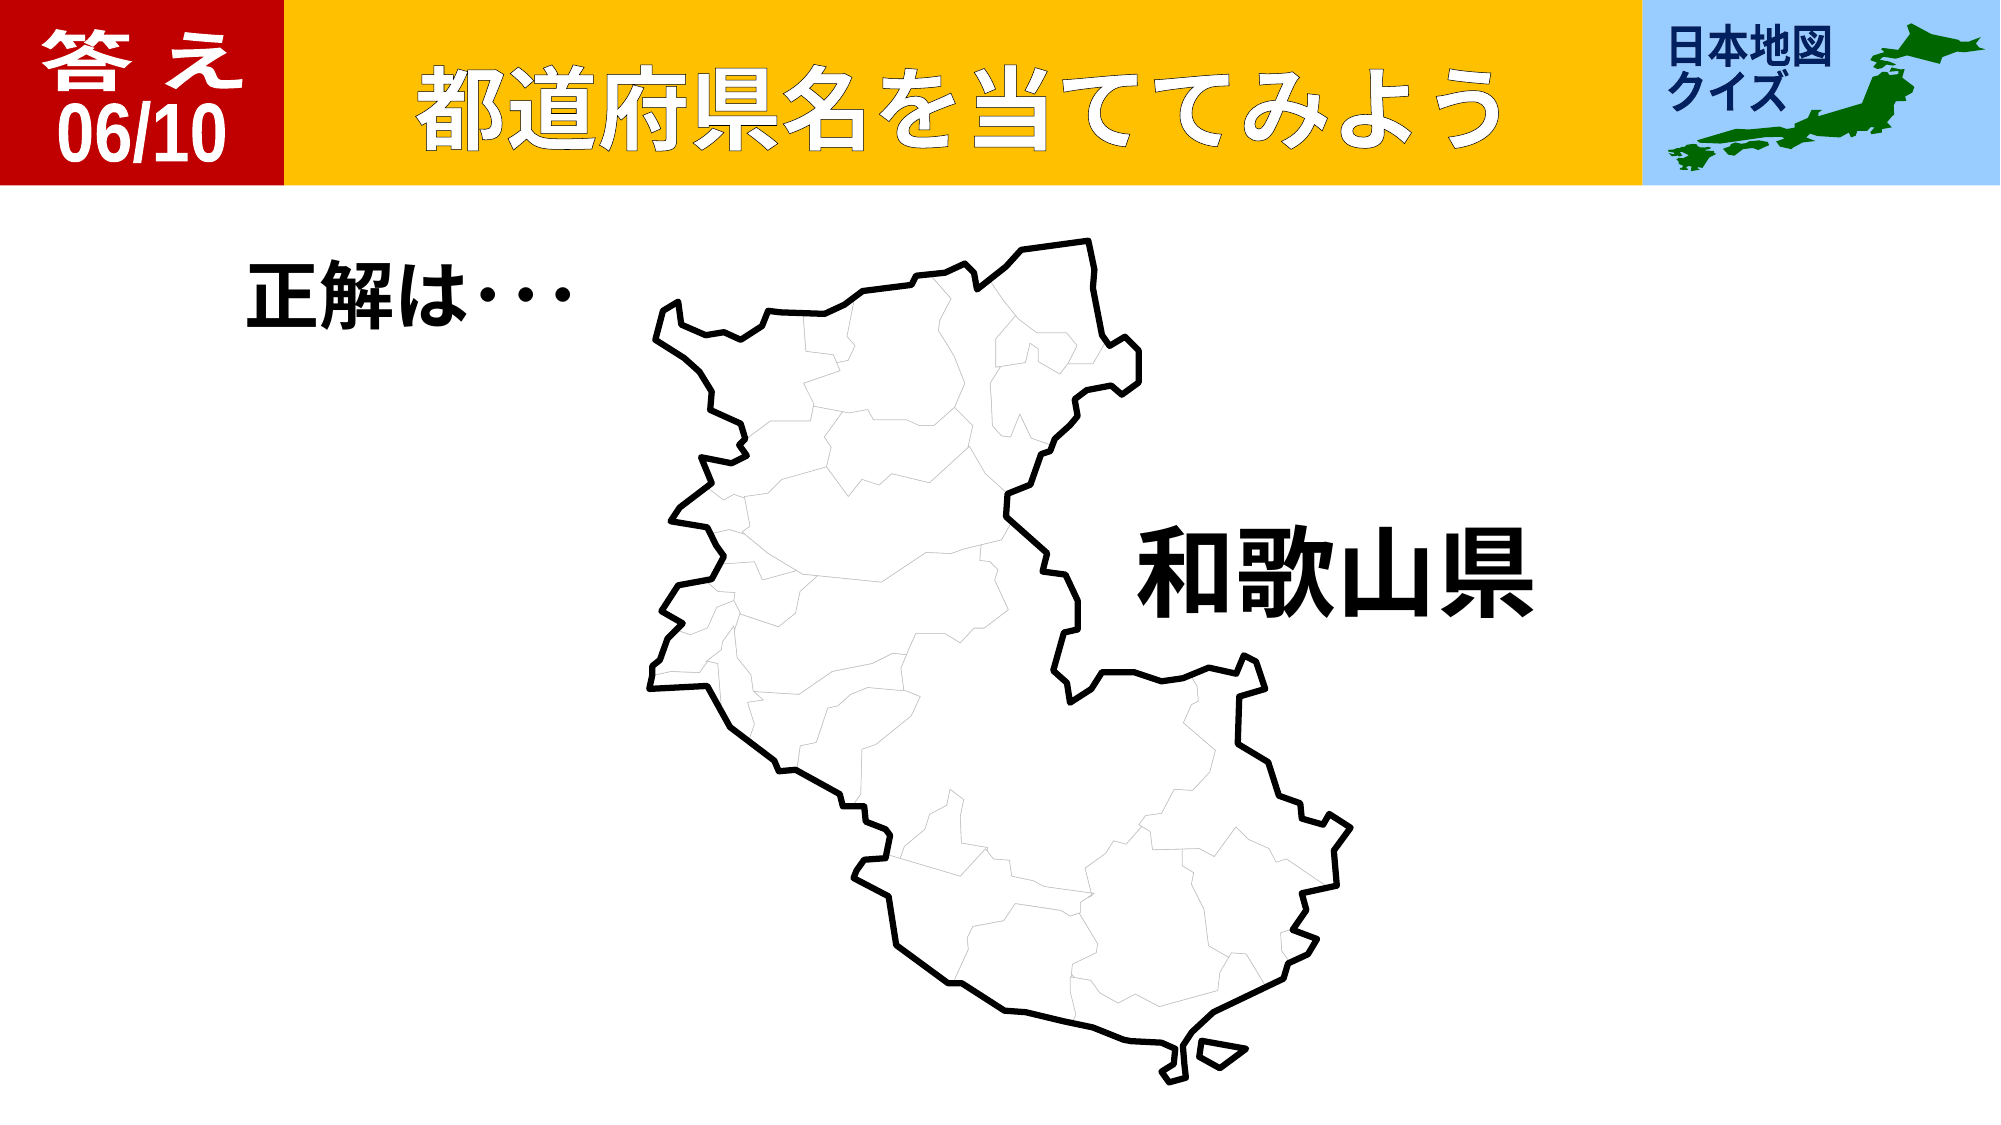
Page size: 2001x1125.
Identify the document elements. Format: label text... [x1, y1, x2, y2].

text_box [648, 240, 1351, 1083]
text_box 正解は･･･ [229, 240, 597, 346]
text_box 和歌山県 [1355, 501, 1554, 637]
